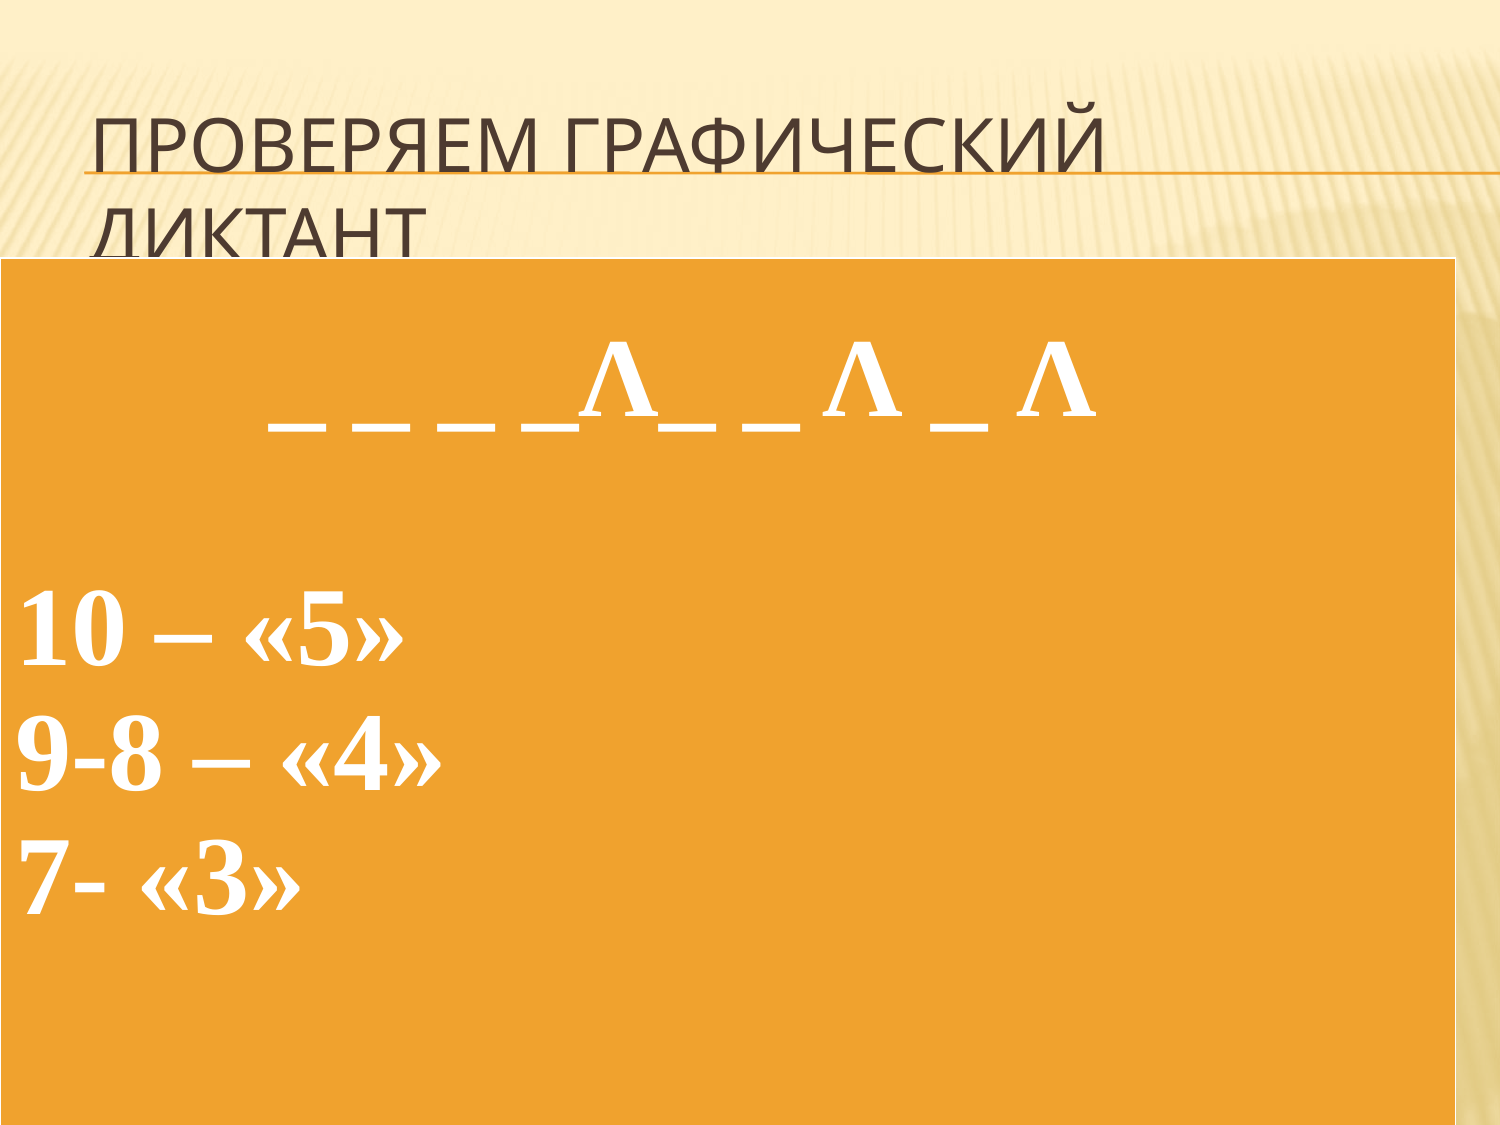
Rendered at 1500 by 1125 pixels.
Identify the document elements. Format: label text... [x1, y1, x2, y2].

title Проверяем графический диктант [75, 75, 1425, 257]
table_header _ _ _ _Λ_ _ Λ _ Λ 10 – «5» 9-8 – «4» 7- «3» [1, 259, 1455, 1125]
